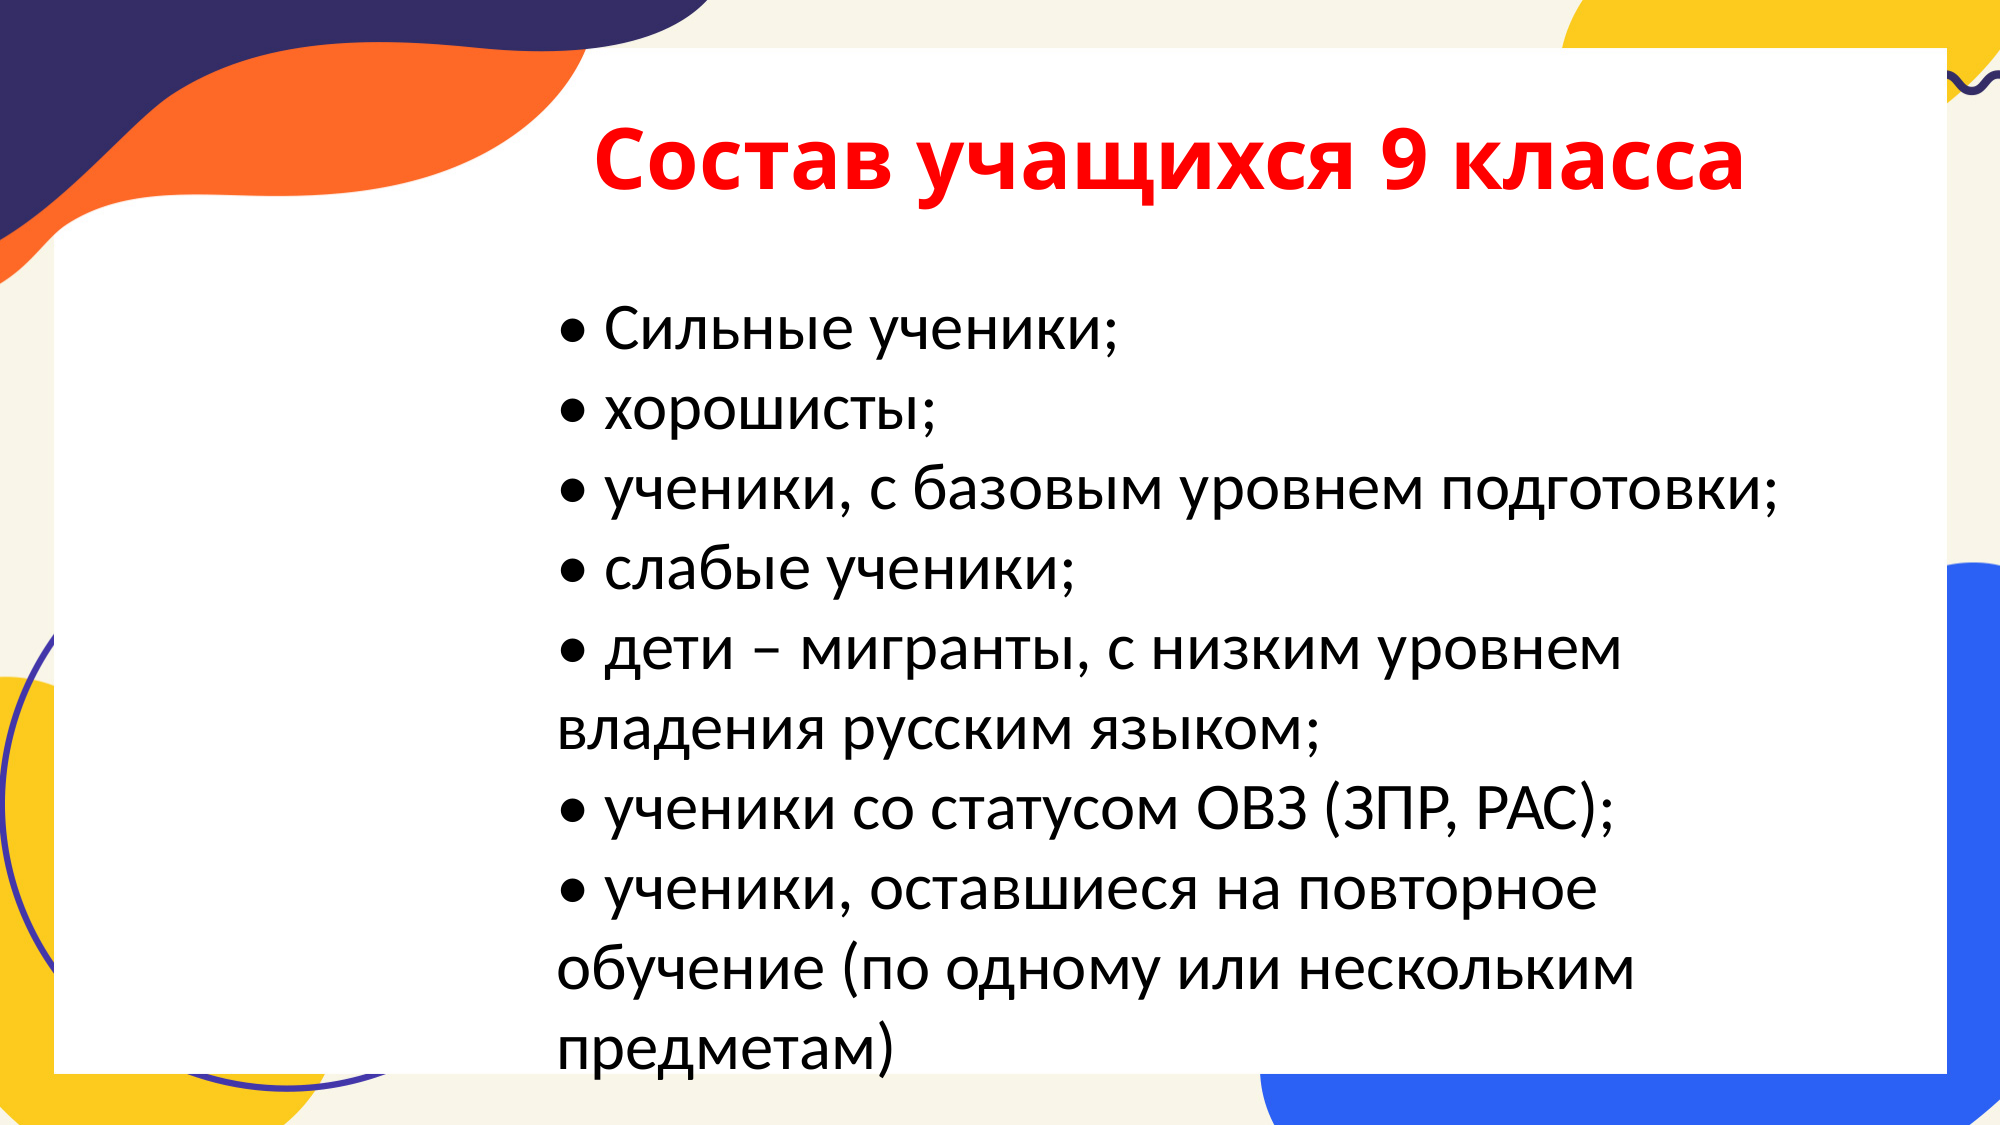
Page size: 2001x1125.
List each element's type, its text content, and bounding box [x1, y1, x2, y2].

text_box • Сильные ученики; • хорошисты; • ученики, с базовым уровнем подготовки; • слабые ученики; • дети – мигранты, с низким уровнем владения русским языком; • ученики со статусом ОВЗ (ЗПР, РАС); • ученики, оставшиеся на повторное обучение (по одному или нескольким предметам) [541, 275, 1900, 1090]
picture [0, 0, 2000, 1125]
text_box Состав учащихся 9 класса [577, 91, 1793, 233]
